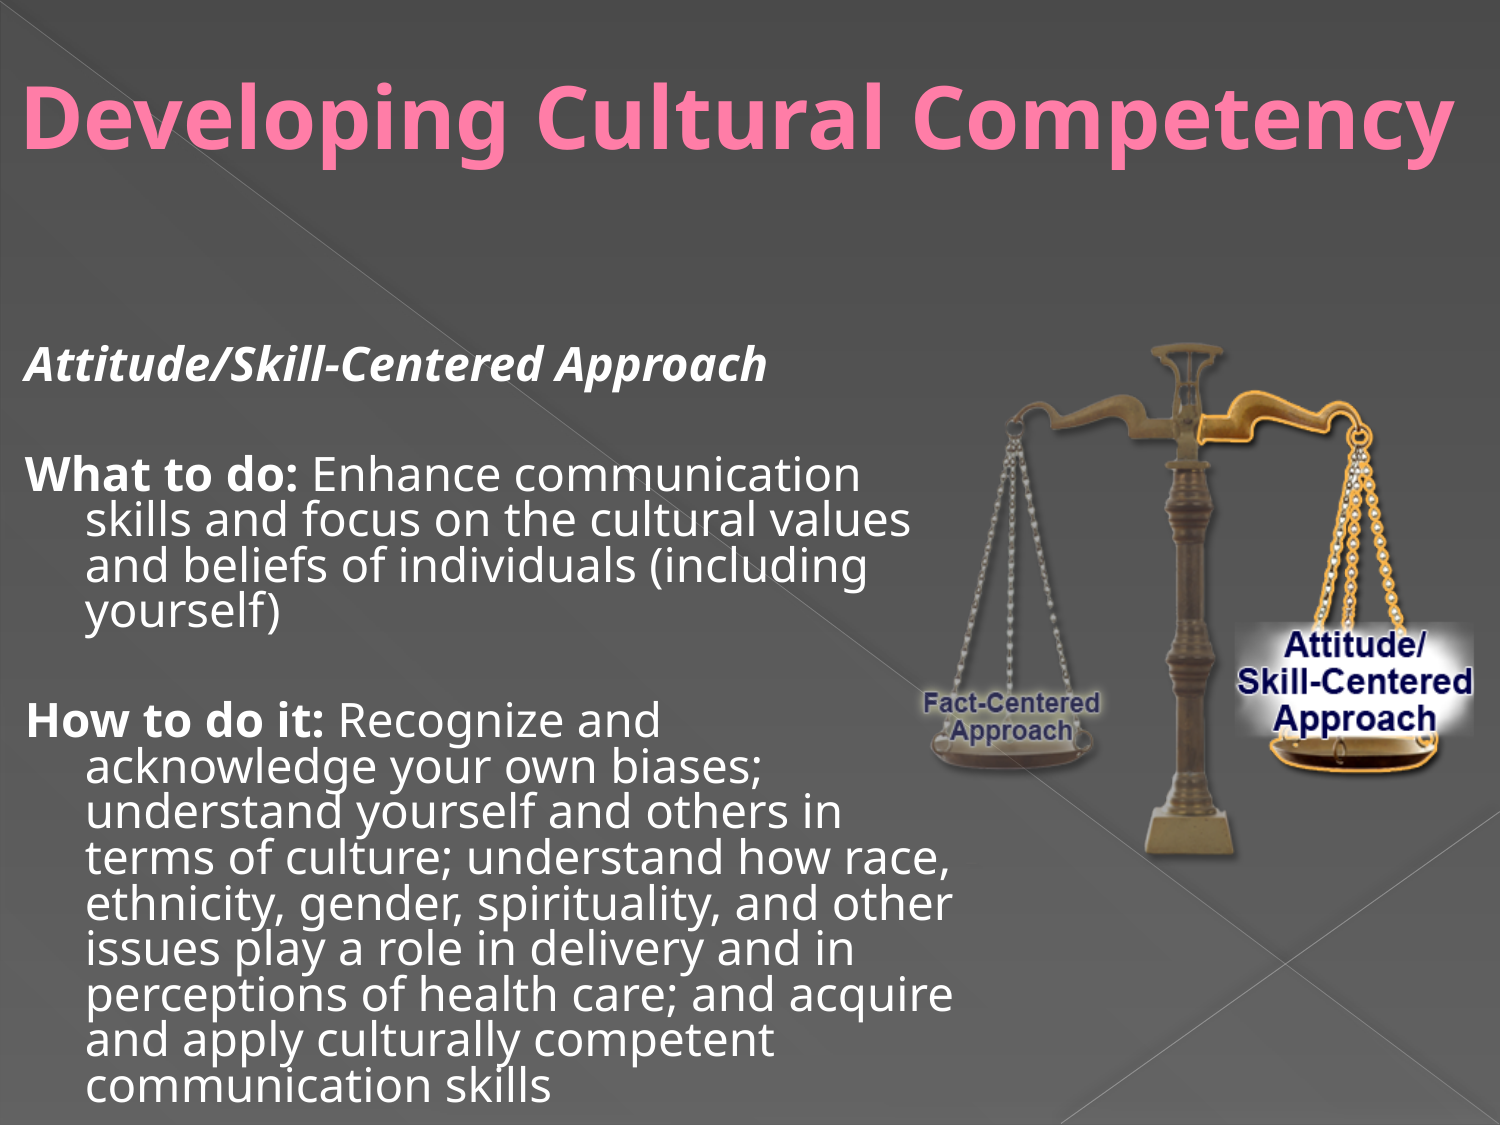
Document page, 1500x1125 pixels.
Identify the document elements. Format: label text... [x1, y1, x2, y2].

title Developing Cultural Competency [0, 0, 1500, 230]
list Attitude/Skill-Centered Approach What to do: Enhance communication skills and focus on the cultural values and beliefs of individuals (including yourself) How to do it: Recognize and acknowledge your own biases; understand yourself and others in terms of culture; understand how race, ethnicity, gender, spirituality, and other issues play a role in delivery and in perceptions of health care; and acquire and apply culturally competent communication skills [0, 337, 975, 1125]
picture [912, 337, 1484, 869]
